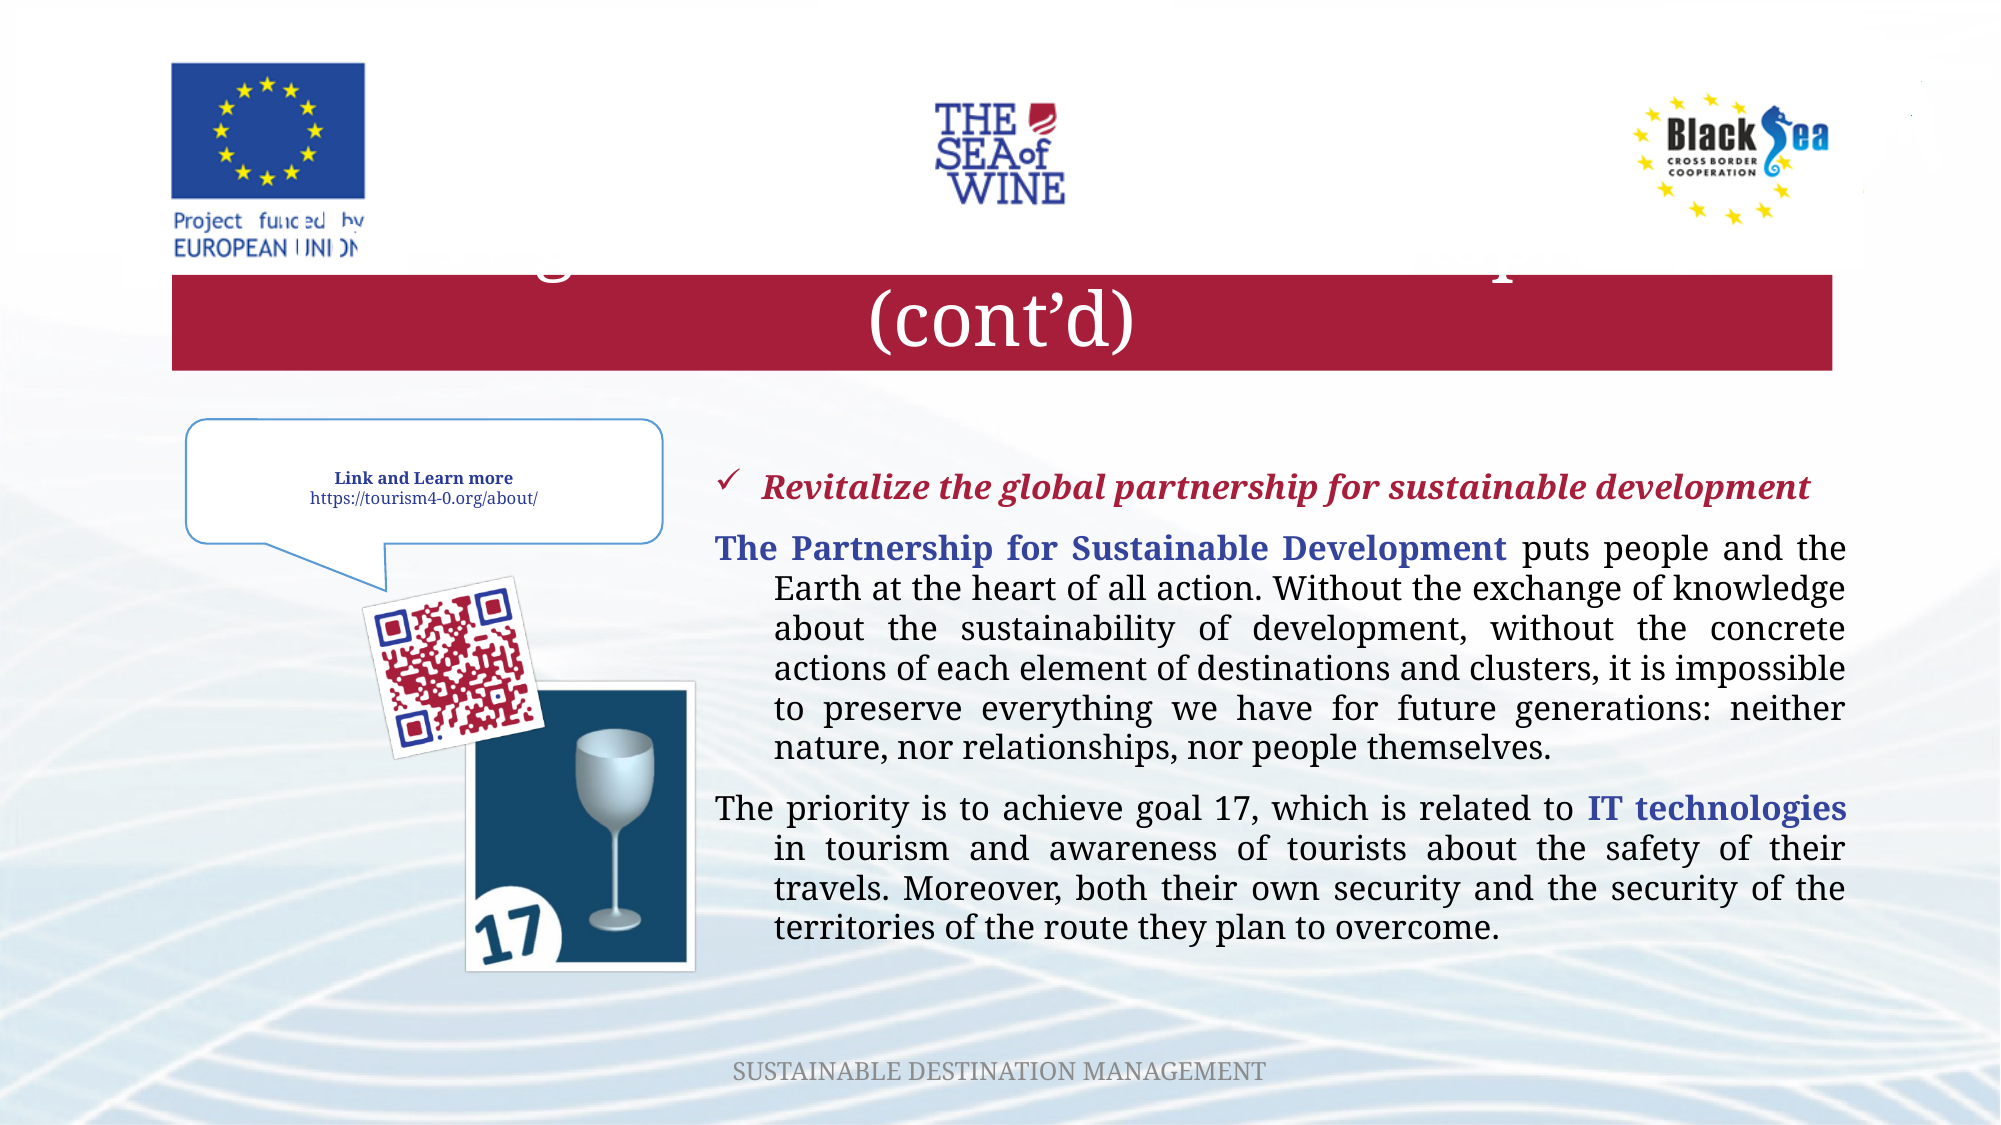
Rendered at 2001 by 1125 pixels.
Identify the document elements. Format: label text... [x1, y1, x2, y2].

title The 17 goals of sustainable development (cont’d) [172, 274, 1833, 371]
list Revitalize the global partnership for sustainable development The Partnership for Sustainable Development puts people and the Earth at the heart of all action. Without the exchange of knowledge about the sustainability of development, without the concrete actions of each element of destinations and clusters, it is impossible to preserve everything we have for future generations: neither nature, nor relationships, nor people themselves. The priority is to achieve goal 17, which is related to IT technologies in tourism and awareness of tourists about the safety of their travels. Moreover, both their own security and the security of the territories of the route they plan to overcome. [700, 398, 1863, 1015]
footer SUSTAINABLE DESTINATION MANAGEMENT [662, 1042, 1338, 1103]
picture [0, 0, 2001, 1125]
text_box Link and Learn more https://tourism4-0.org/about/ [184, 418, 664, 581]
